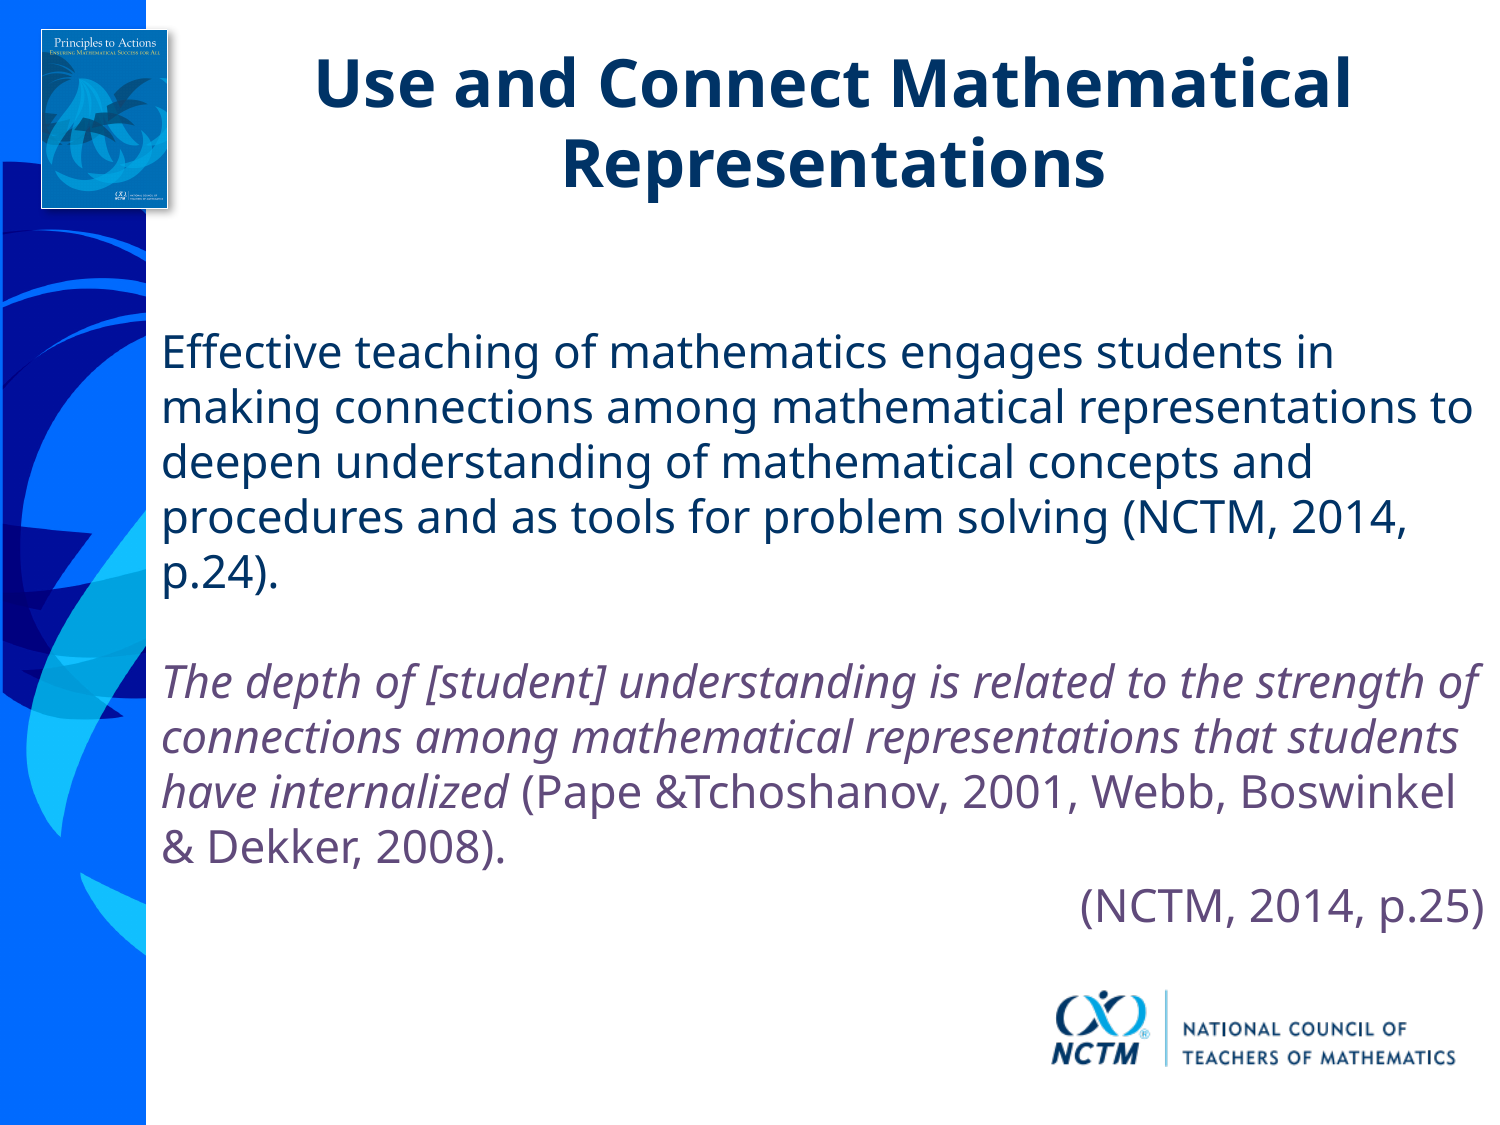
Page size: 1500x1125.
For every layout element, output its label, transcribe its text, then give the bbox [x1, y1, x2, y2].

picture [0, 0, 168, 1125]
text_box Effective teaching of mathematics engages students in making connections among mathematical representations to deepen understanding of mathematical concepts and procedures and as tools for problem solving (NCTM, 2014, p.24). The depth of [student] understanding is related to the strength of connections among mathematical representations that students have internalized (Pape &Tchoshanov, 2001, Webb, Boswinkel & Dekker, 2008). (NCTM, 2014, p.25) [151, 278, 1500, 1028]
picture [1034, 969, 1474, 1085]
text_box [1074, 362, 1500, 469]
text_box Use and Connect Mathematical Representations [174, 29, 1500, 212]
